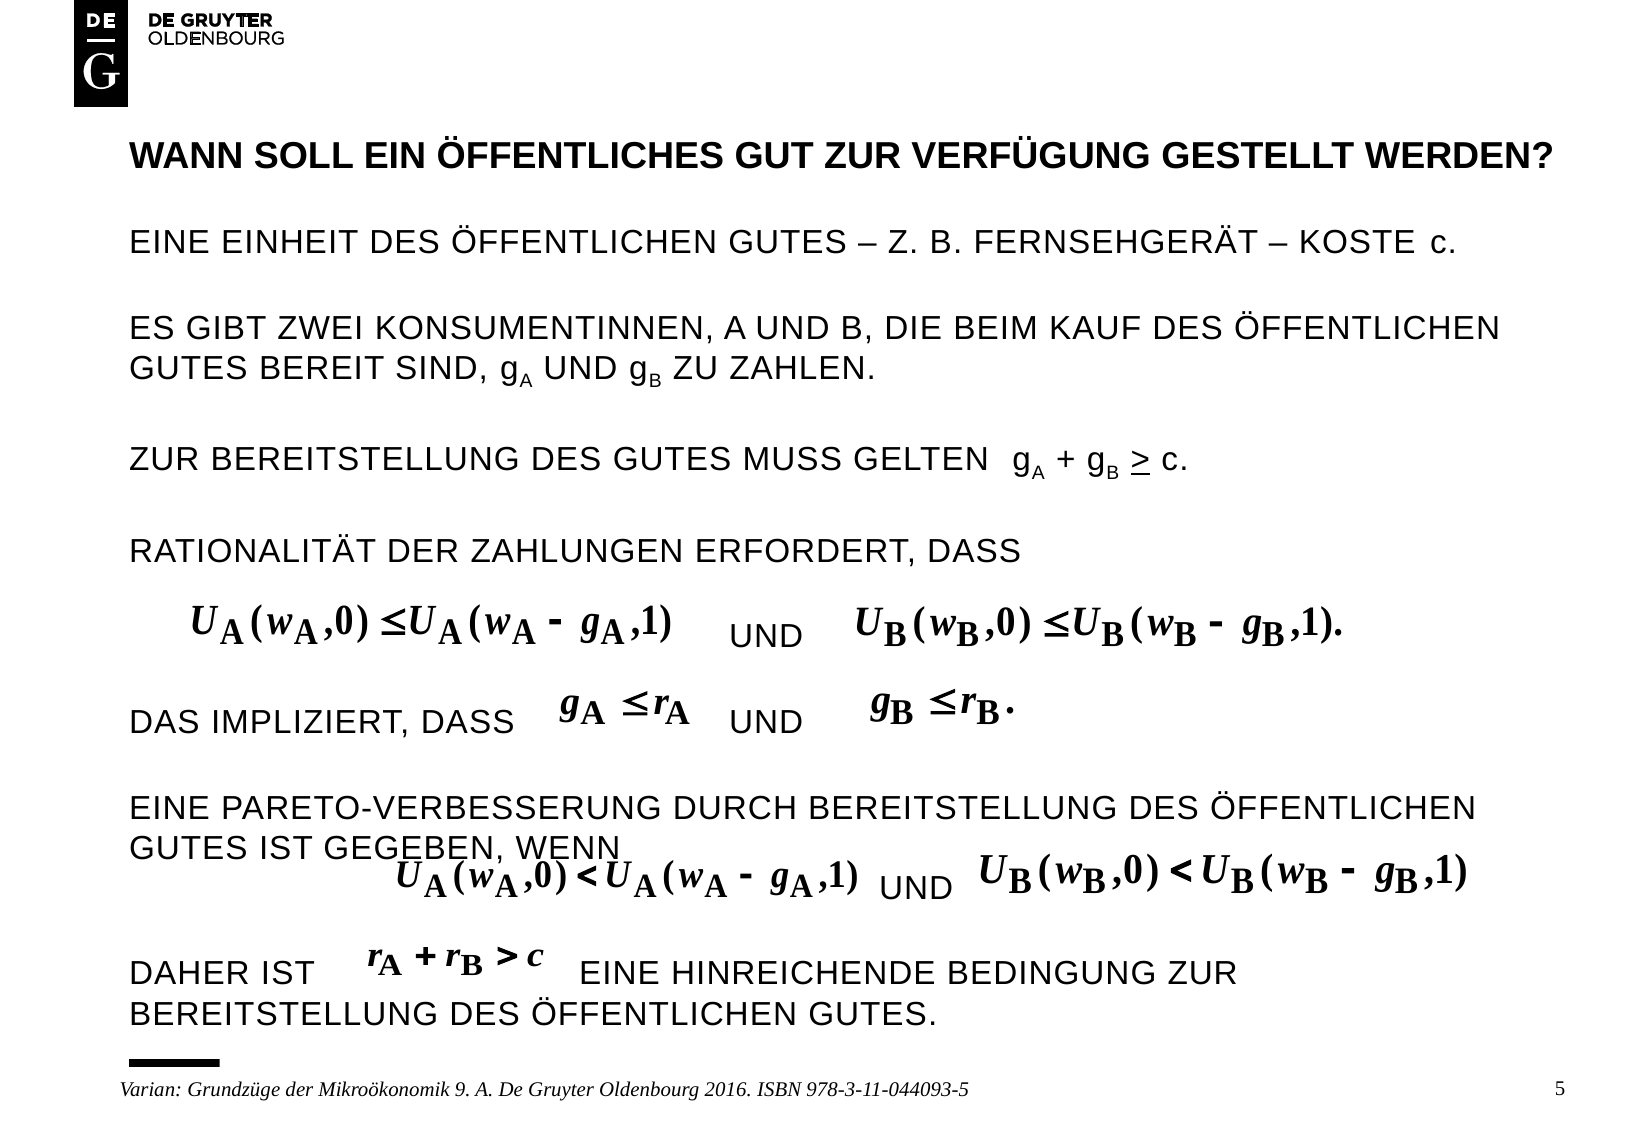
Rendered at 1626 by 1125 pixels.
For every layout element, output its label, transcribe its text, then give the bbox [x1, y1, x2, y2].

title Wann soll ein öffentliches gut zur verfügung gestellt werden? [129, 130, 1594, 178]
list Eine einheit des öffentlichen gutes – z. b. fernsehgerät – koste c. Es gibt zwei konsumentinnen, a und b, die beim kauf des öffentlichen gutes bereit sind, ga und gb zu zahlen. Zur bereitstellung des gutes muss gelten gA + gB > c. Rationalität der zahlungen erfordert, dass Und Das impliziert, dass und Eine pareto-verbesserung durch bereitstellung des öffentlichen gutes ist gegeben, wenn und Daher ist eine hinreichende bedingung zur bereitstellung des öffentlichen gutes. [129, 220, 1556, 1018]
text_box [364, 936, 548, 985]
slide_number 5 [1554, 1074, 1614, 1104]
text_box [867, 678, 1016, 735]
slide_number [119, 1075, 1530, 1106]
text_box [395, 854, 861, 899]
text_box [190, 597, 675, 647]
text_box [978, 847, 1471, 896]
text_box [556, 681, 694, 727]
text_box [854, 600, 1344, 649]
